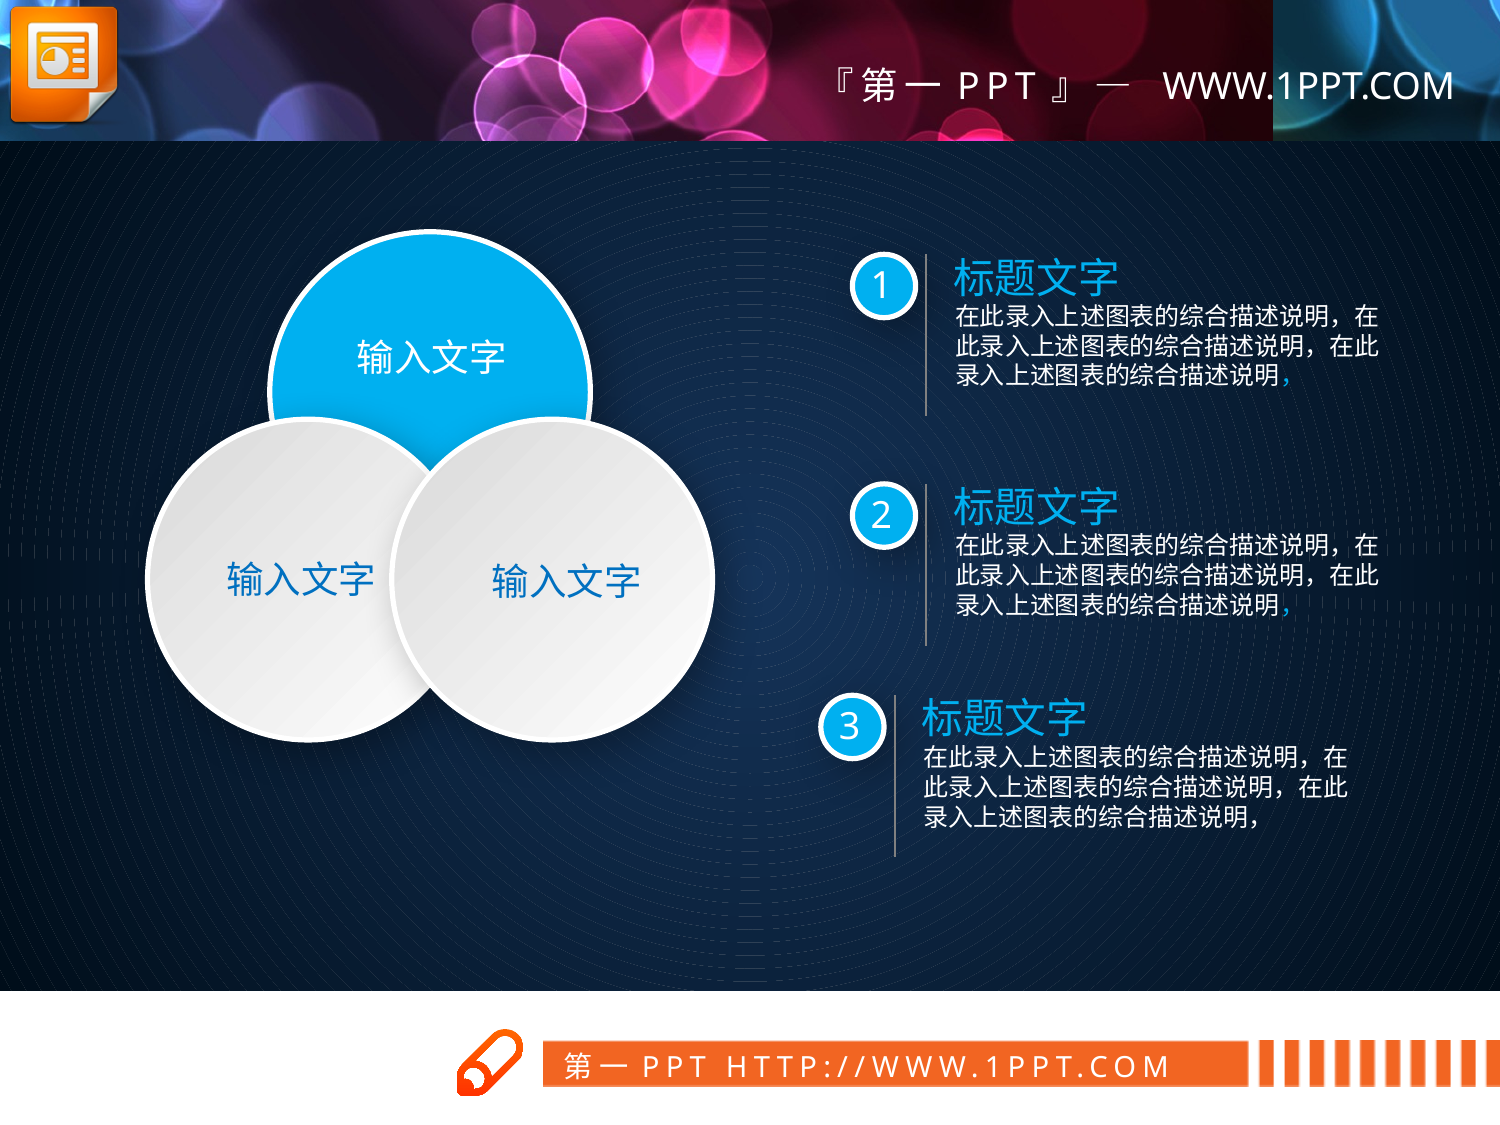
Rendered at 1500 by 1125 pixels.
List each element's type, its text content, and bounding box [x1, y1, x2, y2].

text_box 输入文字 [199, 546, 404, 612]
text_box [269, 231, 591, 446]
text_box 输入文字 [329, 324, 534, 390]
text_box [395, 419, 713, 740]
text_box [820, 684, 1372, 858]
text_box 输入文字 [464, 548, 669, 614]
text_box [147, 419, 425, 740]
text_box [852, 473, 1403, 646]
picture [0, 0, 1500, 141]
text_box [852, 243, 1403, 417]
picture [543, 1040, 1500, 1087]
